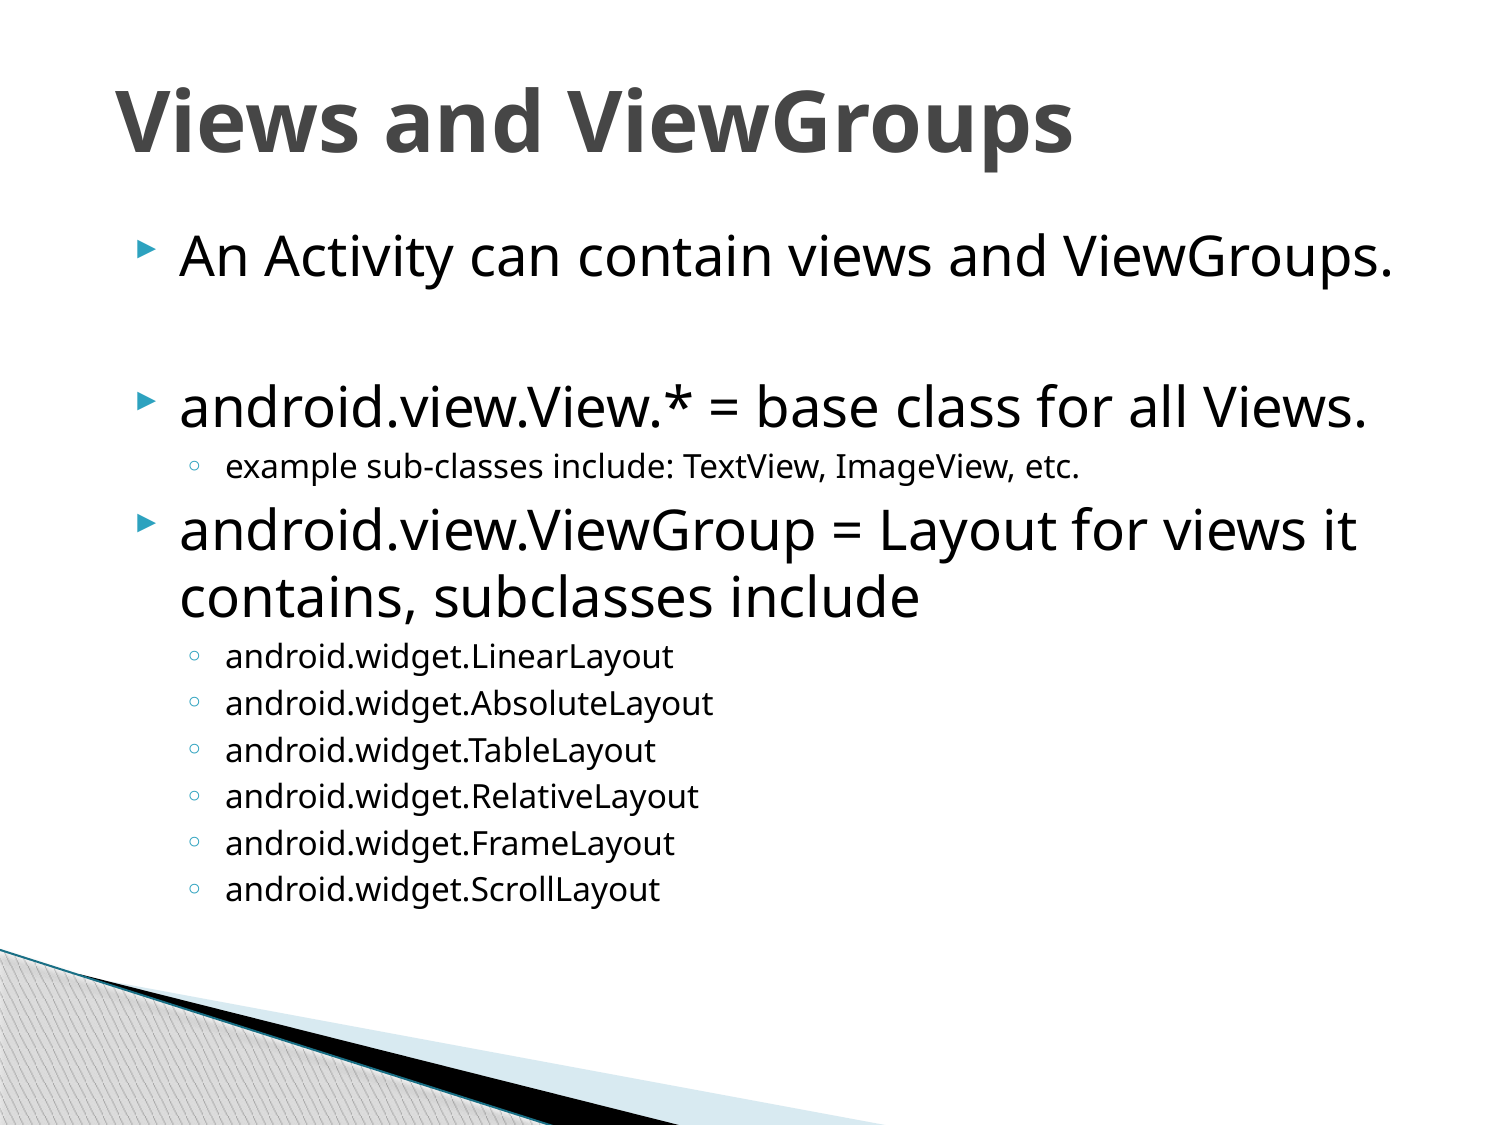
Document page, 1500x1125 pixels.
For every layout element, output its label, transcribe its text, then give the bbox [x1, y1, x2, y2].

list An Activity can contain views and ViewGroups. android.view.View.* = base class for all Views. example sub-classes include: TextView, ImageView, etc. android.view.ViewGroup = Layout for views it contains, subclasses include android.widget.LinearLayout android.widget.AbsoluteLayout android.widget.TableLayout android.widget.RelativeLayout android.widget.FrameLayout android.widget.ScrollLayout [99, 212, 1438, 950]
title Views and ViewGroups [100, 37, 1438, 200]
